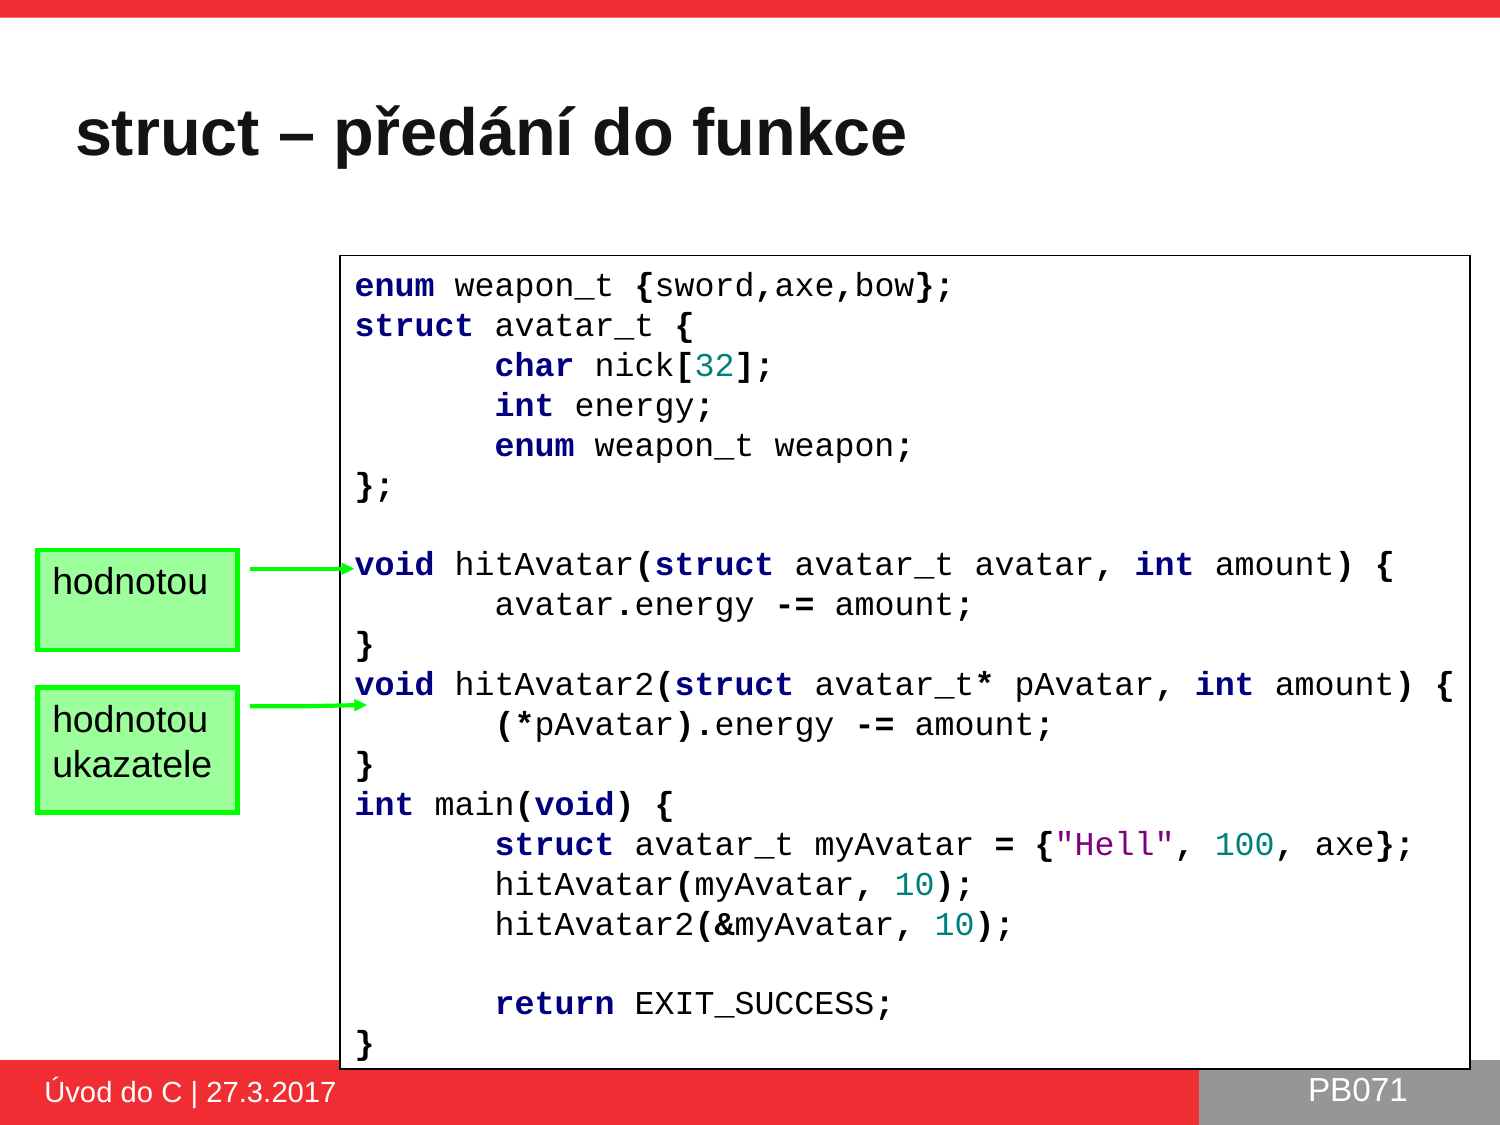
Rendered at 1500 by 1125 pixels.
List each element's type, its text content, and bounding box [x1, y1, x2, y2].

text_box hodnotou [249, 562, 355, 575]
footer Úvod do C | 27.3.2017 [29, 1065, 1199, 1125]
text_box hodnotou [37, 549, 238, 650]
text_box enum weapon_t {sword,axe,bow}; struct avatar_t { char nick[32]; int energy; enum weapon_t weapon; }; void hitAvatar(struct avatar_t avatar, int amount) { avatar.energy -= amount; } void hitAvatar2(struct avatar_t* pAvatar, int amount) { (*pAvatar).energy -= amount; } int main(void) { struct avatar_t myAvatar = {"Hell", 100, axe}; hitAvatar(myAvatar, 10); hitAvatar2(&myAvatar, 10); return EXIT_SUCCESS; } [339, 255, 1470, 1069]
title struct – předání do funkce [75, 45, 1471, 208]
text_box hodnotou ukazatele [37, 687, 238, 813]
text_box hodnotou ukazatele [249, 699, 367, 712]
